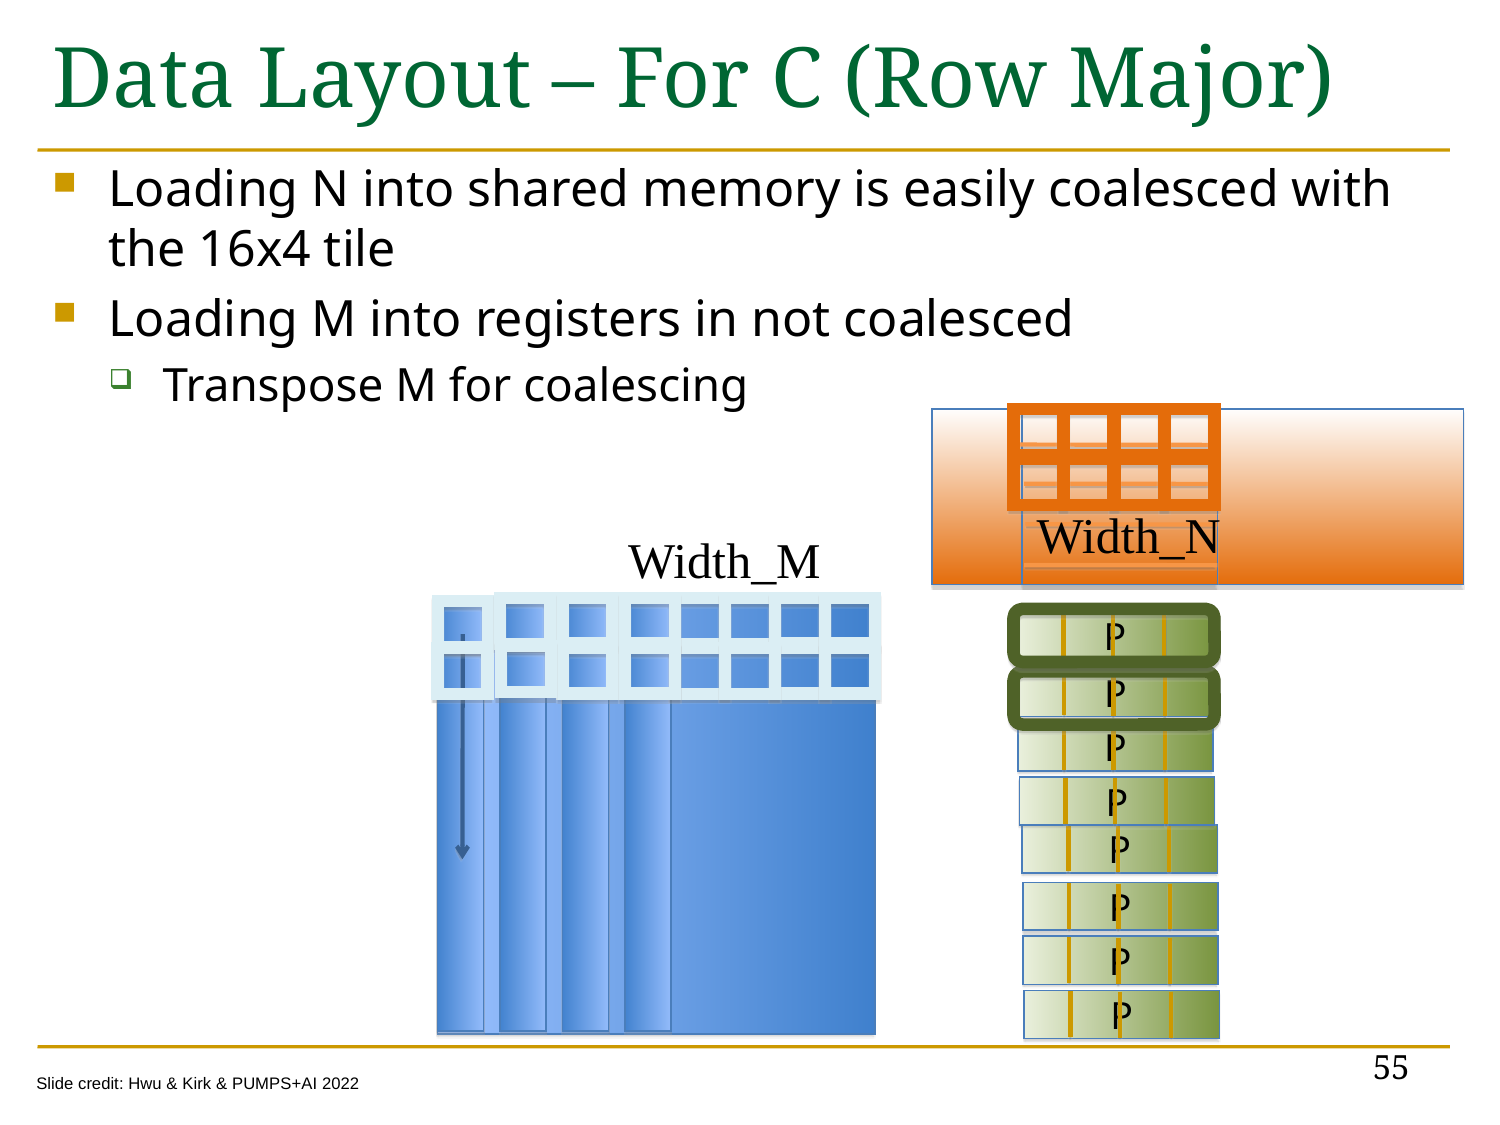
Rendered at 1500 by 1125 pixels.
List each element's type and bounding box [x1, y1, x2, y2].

text_box [21, 1066, 375, 1101]
title [37, 0, 1451, 148]
text_box [1013, 608, 1215, 663]
slide_number [1074, 1023, 1426, 1100]
text_box [1451, 408, 1464, 585]
list [37, 148, 1451, 1048]
text_box [1013, 671, 1215, 725]
